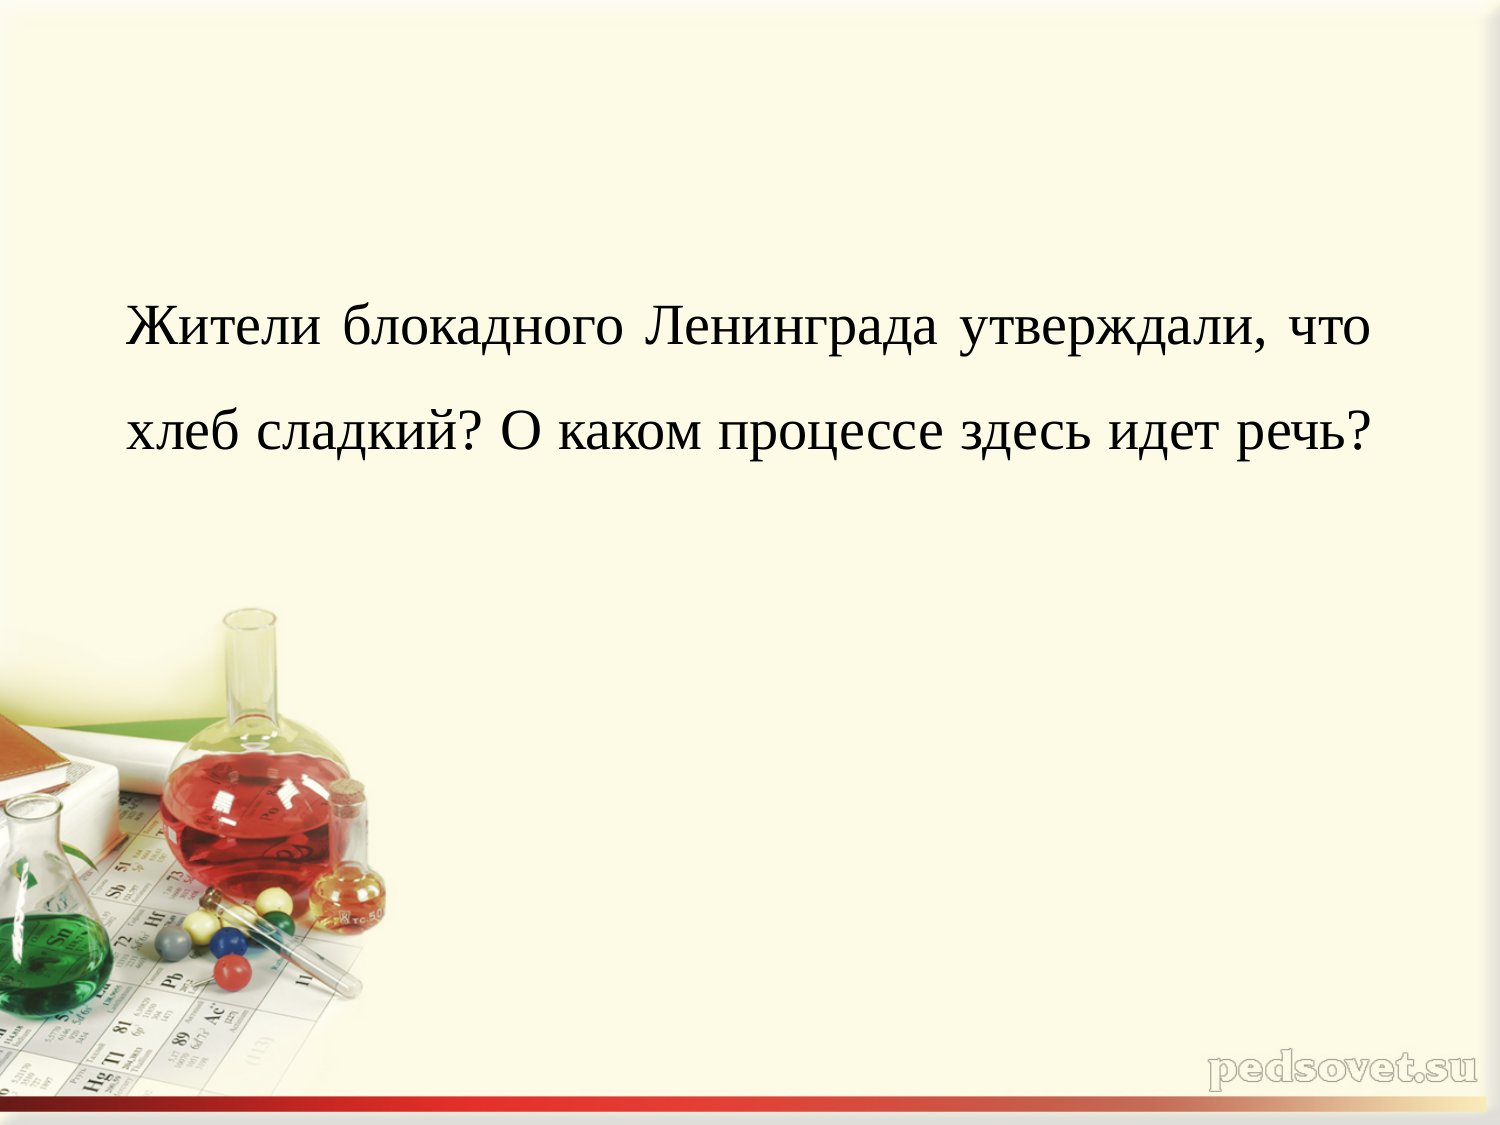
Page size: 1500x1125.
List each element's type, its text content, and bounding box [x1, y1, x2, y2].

picture [0, 0, 1500, 1125]
text_box Жители блокадного Ленинграда утверждали, что хлеб сладкий? О каком процессе здесь идет речь? [112, 243, 1388, 539]
